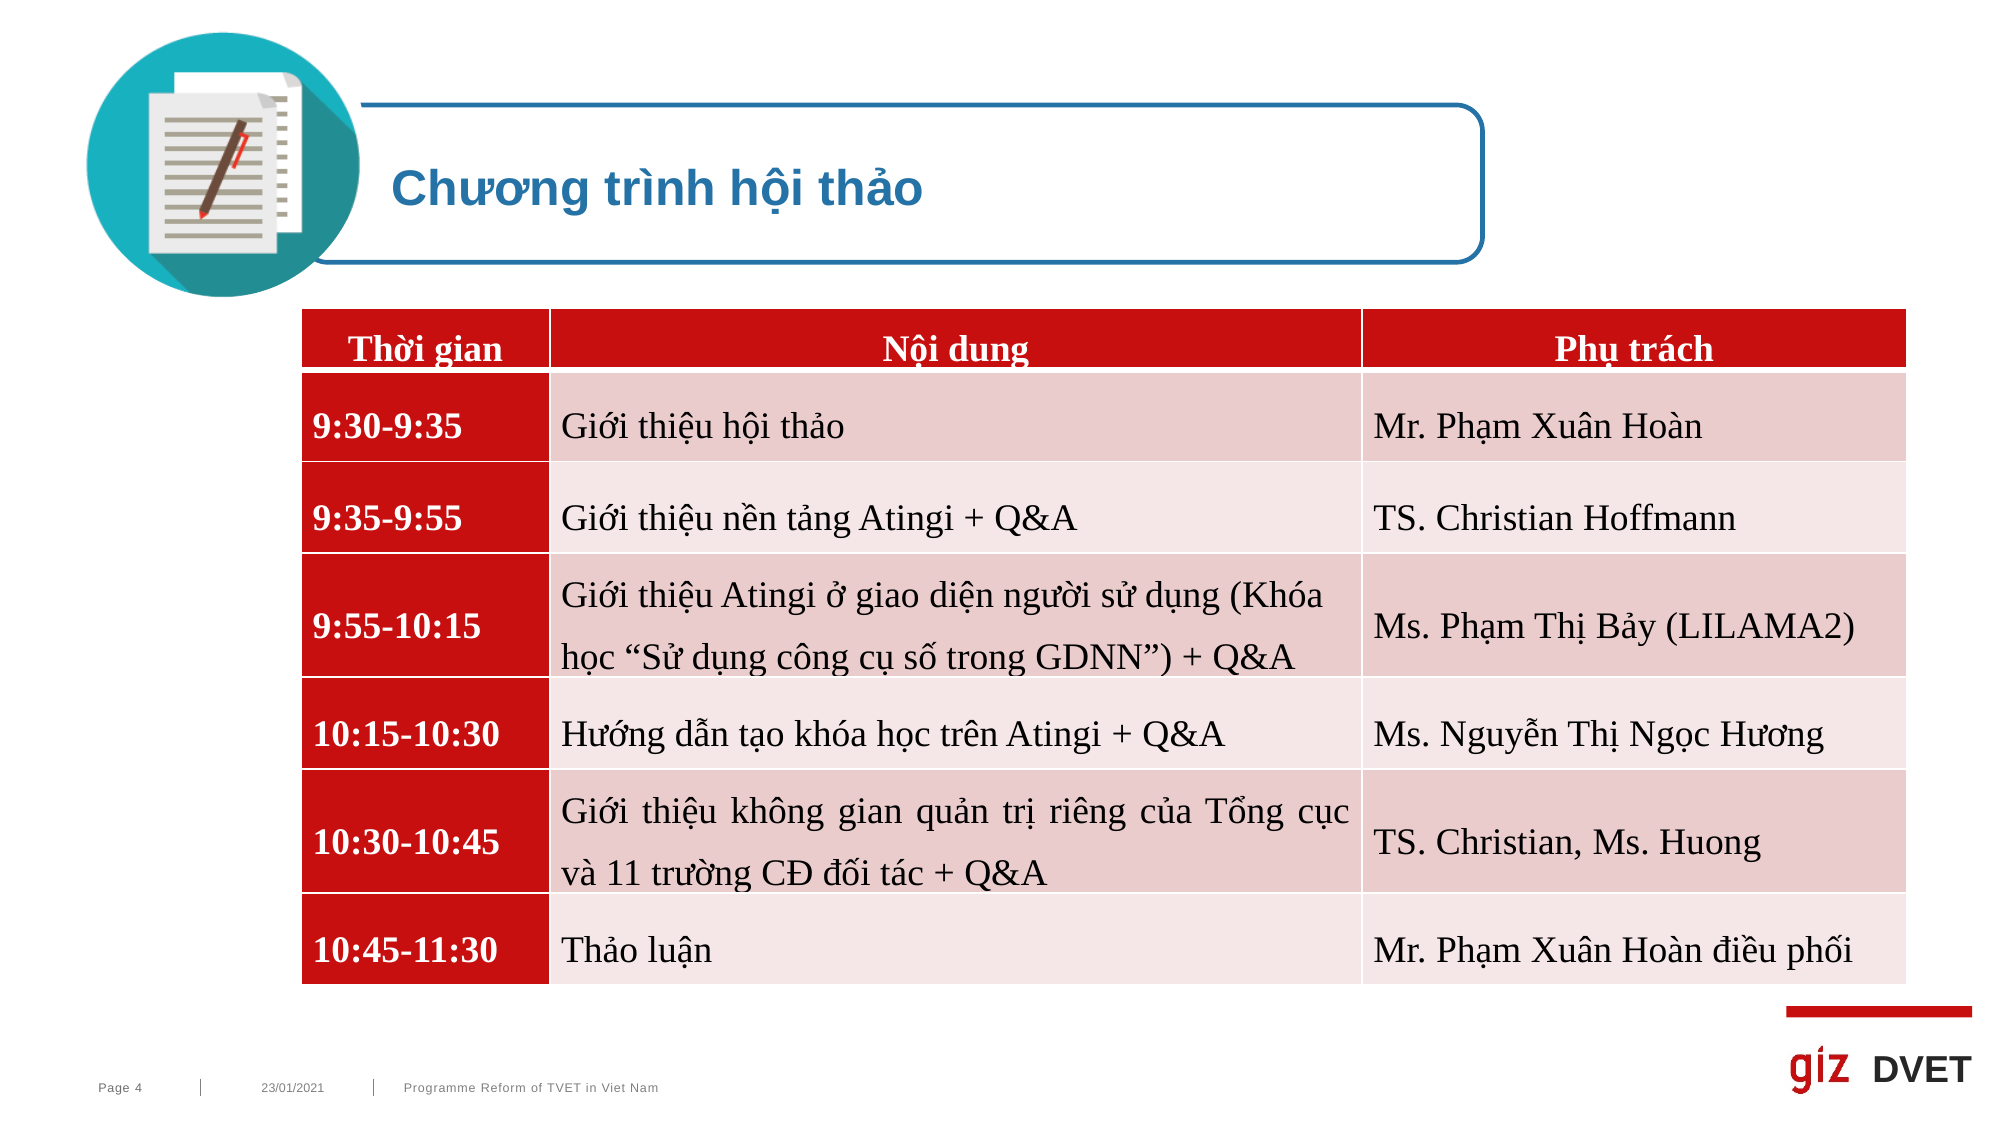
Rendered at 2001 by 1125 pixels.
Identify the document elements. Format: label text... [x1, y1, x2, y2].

footer Programme Reform of TVET in Viet Nam [403, 1080, 1668, 1096]
table_cell TS. Christian Hoffmann [1363, 462, 1906, 552]
table_cell Ms. Phạm Thị Bảy (LILAMA2) [1363, 554, 1906, 676]
table_cell Mr. Phạm Xuân Hoàn [1363, 373, 1906, 461]
table_header Phụ trách [1363, 309, 1906, 367]
table_header Nội dung [551, 309, 1361, 367]
table_cell Mr. Phạm Xuân Hoàn điều phối [1363, 894, 1906, 984]
table_cell Giới thiệu hội thảo [551, 373, 1361, 461]
table_cell 9:55-10:15 [302, 554, 549, 676]
table_cell Giới thiệu không gian quản trị riêng của Tổng cục và 11 trường CĐ đối tác + Q&A [551, 770, 1361, 892]
slide_number Page 4 [98, 1080, 197, 1096]
table_header Thời gian [302, 309, 549, 367]
table_cell TS. Christian, Ms. Huong [1363, 770, 1906, 892]
text_box 23/01/2021 [246, 1073, 340, 1103]
table_cell 9:35-9:55 [302, 462, 549, 552]
picture [1783, 1040, 1854, 1097]
table_cell Thảo luận [551, 894, 1361, 984]
table_cell 10:15-10:30 [302, 678, 549, 768]
table_cell Giới thiệu nền tảng Atingi + Q&A [551, 462, 1361, 552]
table_cell 10:45-11:30 [302, 894, 549, 984]
table_cell 10:30-10:45 [302, 770, 549, 892]
table_cell 9:30-9:35 [302, 373, 549, 461]
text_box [78, 0, 1483, 298]
table_cell Ms. Nguyễn Thị Ngọc Hương [1363, 678, 1906, 768]
table_cell Giới thiệu Atingi ở giao diện người sử dụng (Khóa học “Sử dụng công cụ số trong GDNN”) + Q&A [551, 554, 1361, 676]
table_cell Hướng dẫn tạo khóa học trên Atingi + Q&A [551, 678, 1361, 768]
